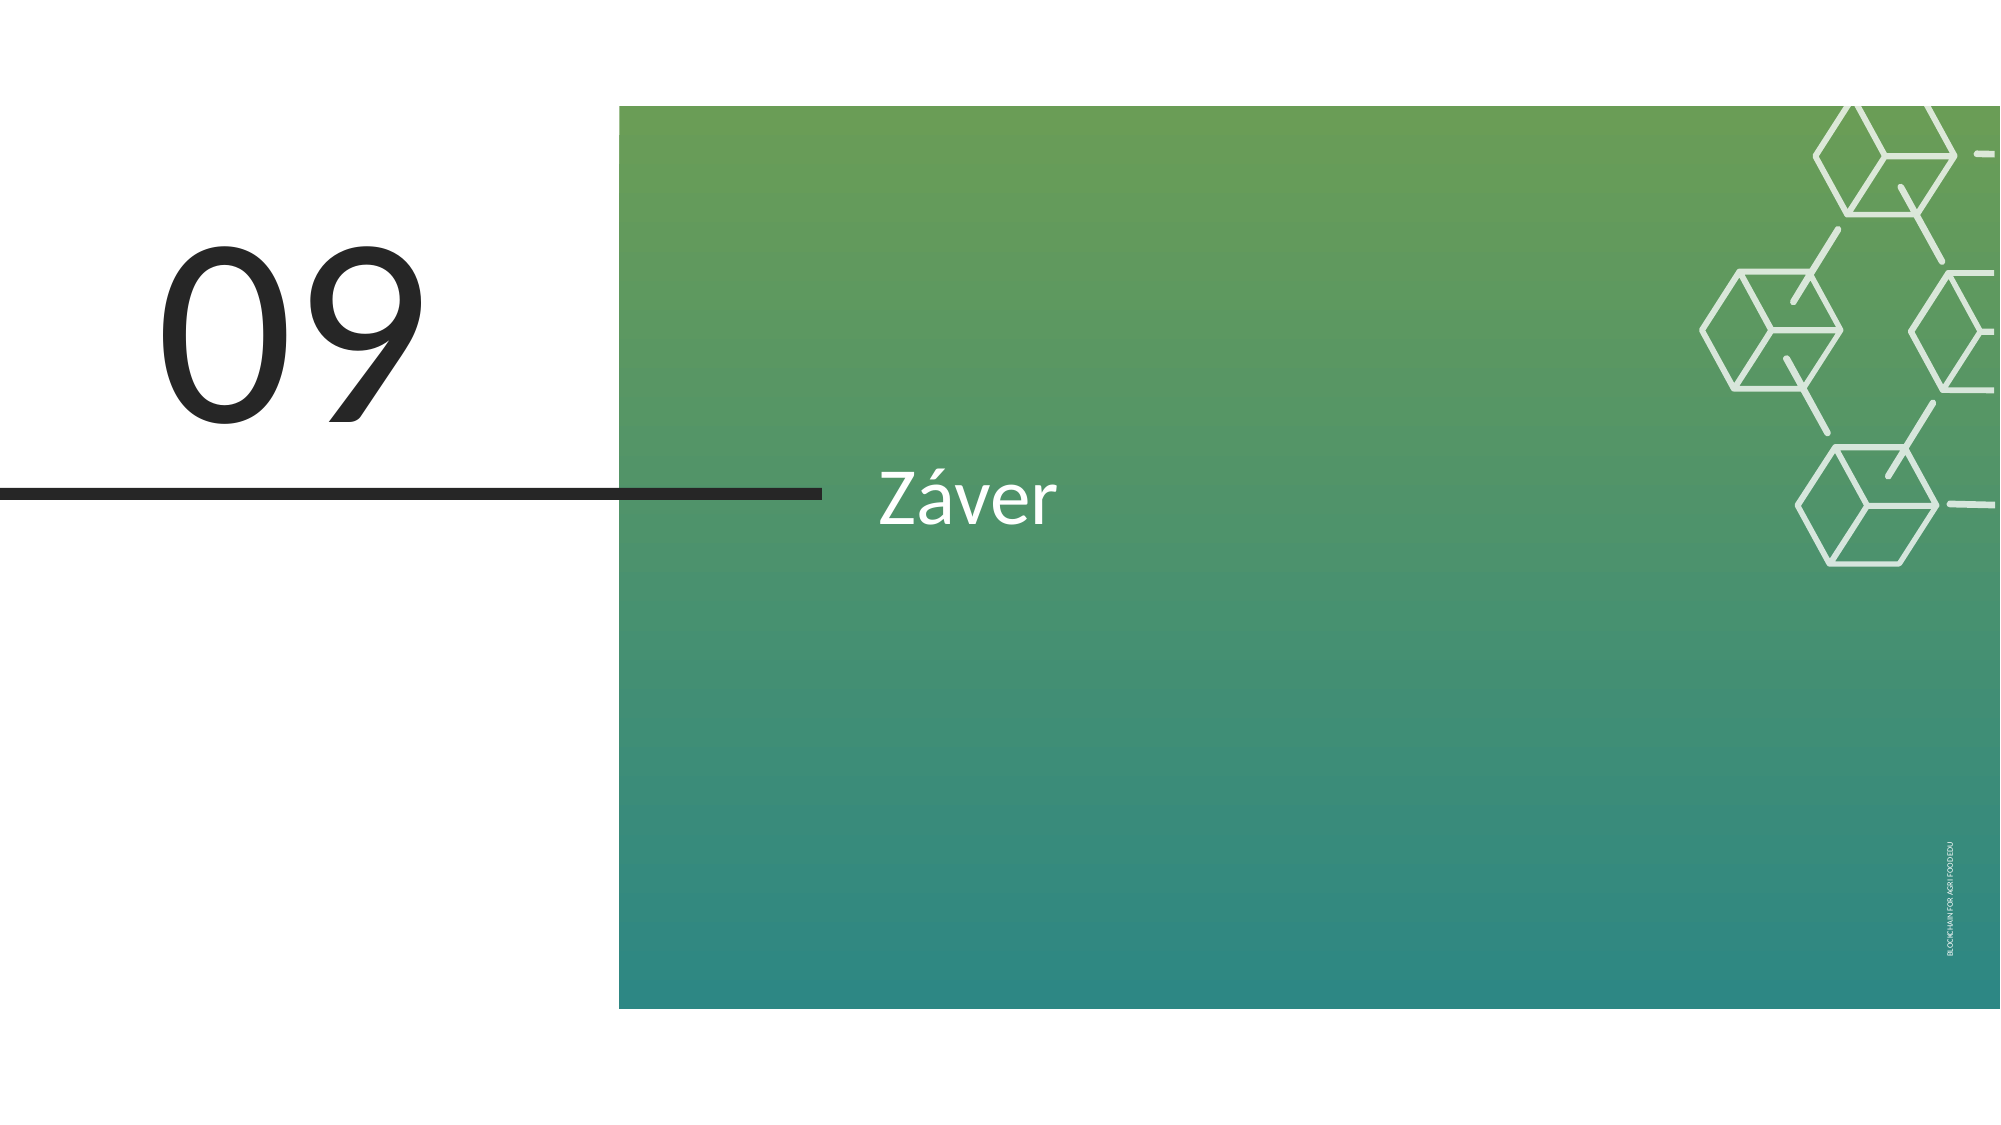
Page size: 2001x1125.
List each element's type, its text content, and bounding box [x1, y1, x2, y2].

list Záver [864, 446, 1709, 899]
list 09 [141, 180, 481, 277]
